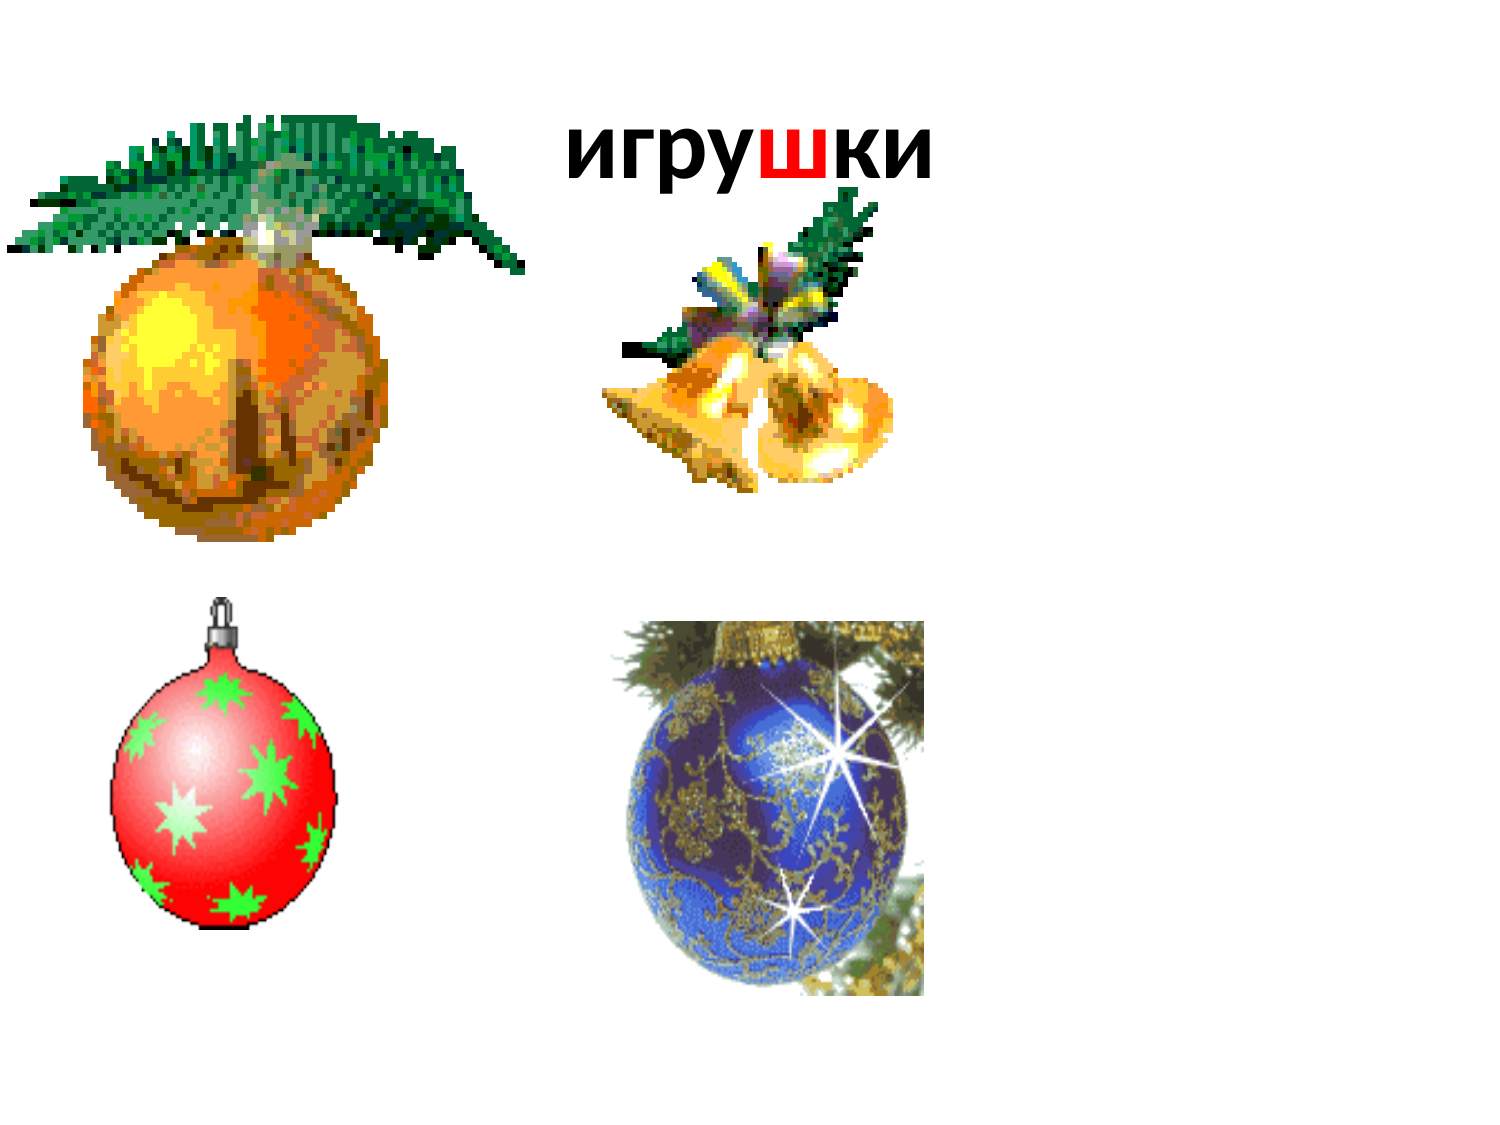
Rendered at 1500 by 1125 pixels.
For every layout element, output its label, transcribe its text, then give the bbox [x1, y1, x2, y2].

picture [609, 620, 924, 997]
picture [81, 597, 368, 930]
title игрушки [75, 45, 1425, 233]
picture [597, 187, 900, 505]
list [0, 93, 533, 558]
